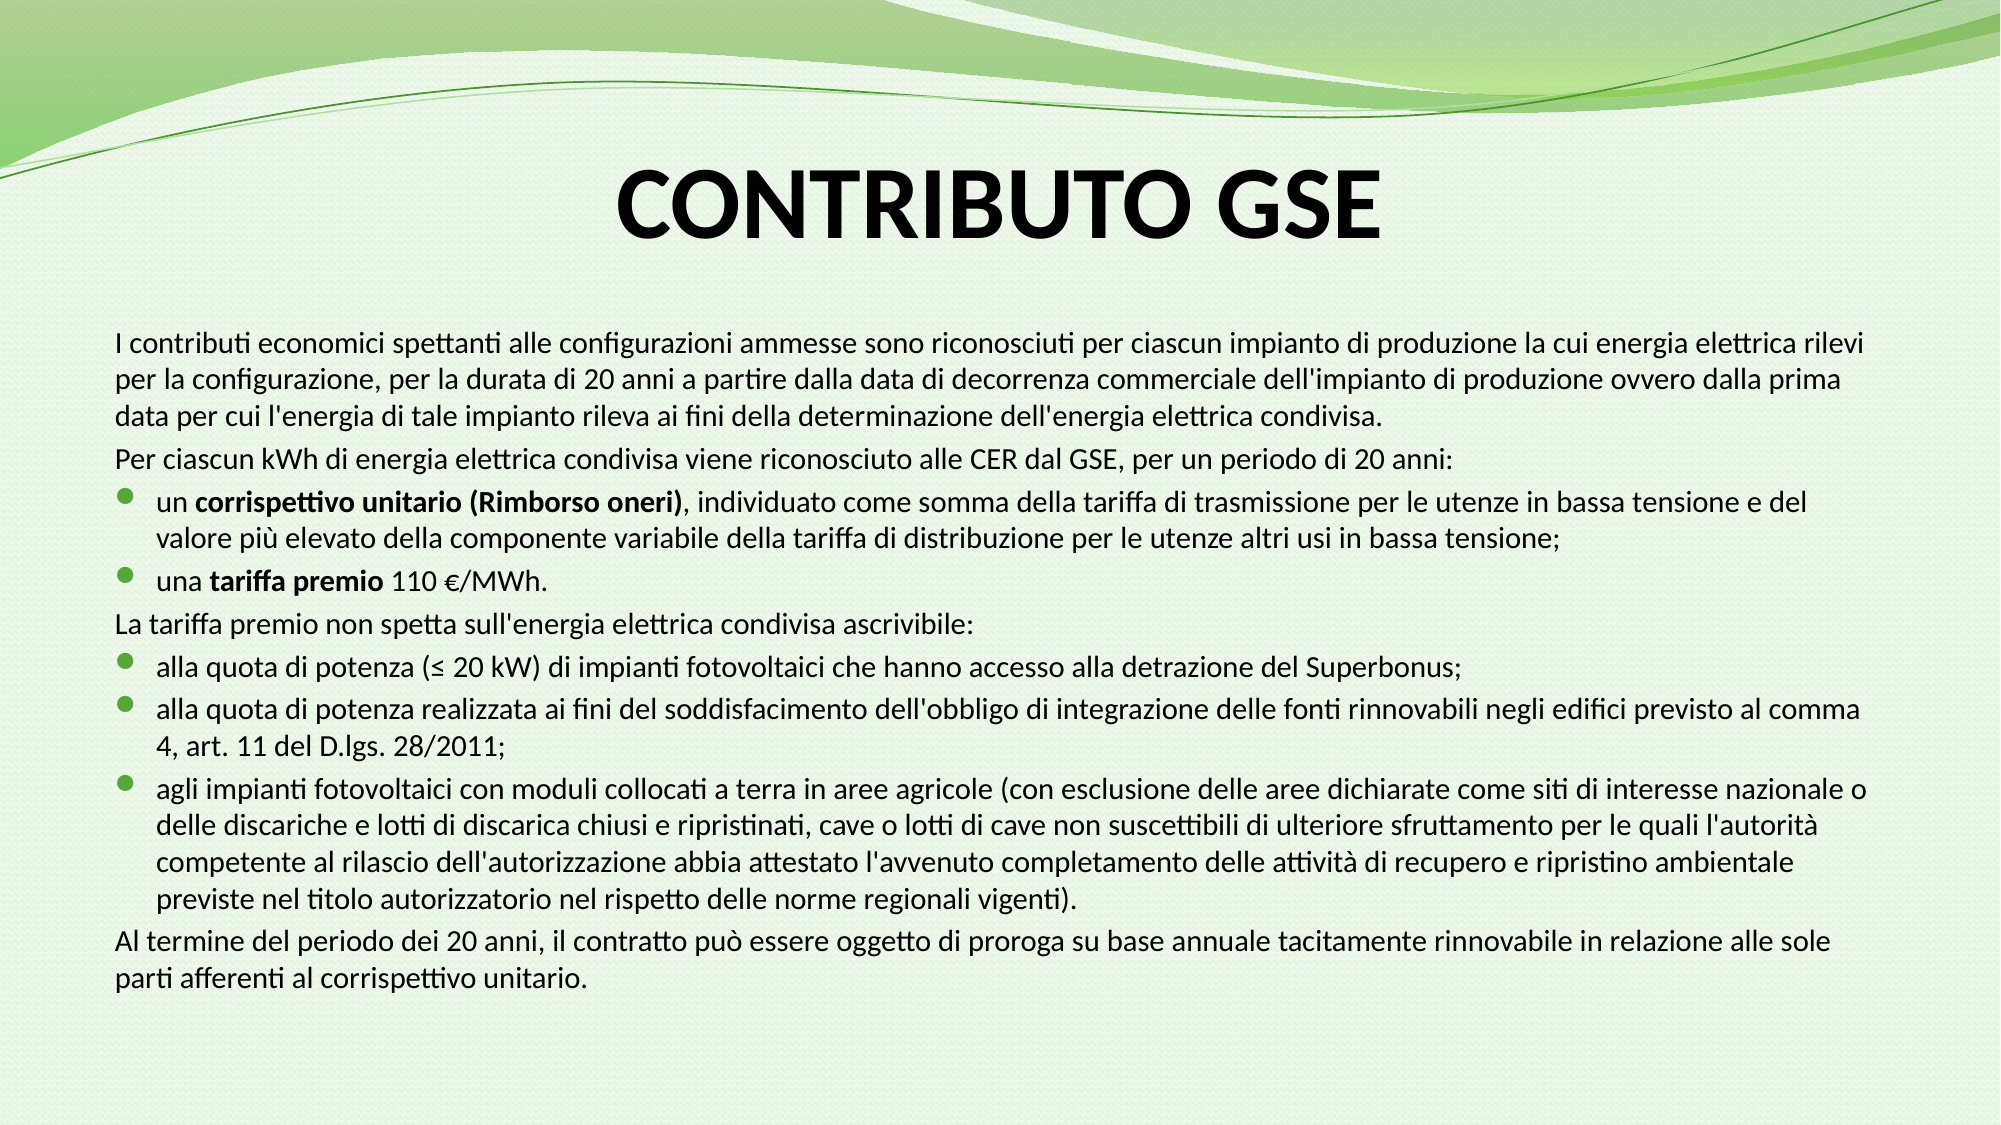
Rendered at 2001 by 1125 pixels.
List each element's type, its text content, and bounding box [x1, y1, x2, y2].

title CONTRIBUTO GSE [0, 120, 2000, 260]
list I contributi economici spettanti alle configurazioni ammesse sono riconosciuti per ciascun impianto di produzione la cui energia elettrica rilevi per la configurazione, per la durata di 20 anni a partire dalla data di decorrenza commerciale dell'impianto di produzione ovvero dalla prima data per cui l'energia di tale impianto rileva ai fini della determinazione dell'energia elettrica condivisa. Per ciascun kWh di energia elettrica condivisa viene riconosciuto alle CER dal GSE, per un periodo di 20 anni: un corrispettivo unitario (Rimborso oneri), individuato come somma della tariffa di trasmissione per le utenze in bassa tensione e del valore più elevato della componente variabile della tariffa di distribuzione per le utenze altri usi in bassa tensione; una tariffa premio 110 €/MWh. La tariffa premio non spetta sull'energia elettrica condivisa ascrivibile: alla quota di potenza (≤ 20 kW) di impianti fotovoltaici che hanno accesso alla detrazione del Superbonus; alla quota di potenza realizzata ai fini del soddisfacimento dell'obbligo di integrazione delle fonti rinnovabili negli edifici previsto al comma 4, art. 11 del D.lgs. 28/2011; agli impianti fotovoltaici con moduli collocati a terra in aree agricole (con esclusione delle aree dichiarate come siti di interesse nazionale o delle discariche e lotti di discarica chiusi e ripristinati, cave o lotti di cave non suscettibili di ulteriore sfruttamento per le quali l'autorità competente al rilascio dell'autorizzazione abbia attestato l'avvenuto completamento delle attività di recupero e ripristino ambientale previste nel titolo autorizzatorio nel rispetto delle norme regionali vigenti). Al termine del periodo dei 20 anni, il contratto può essere oggetto di proroga su base annuale tacitamente rinnovabile in relazione alle sole parti afferenti al corrispettivo unitario. [99, 315, 1900, 1036]
